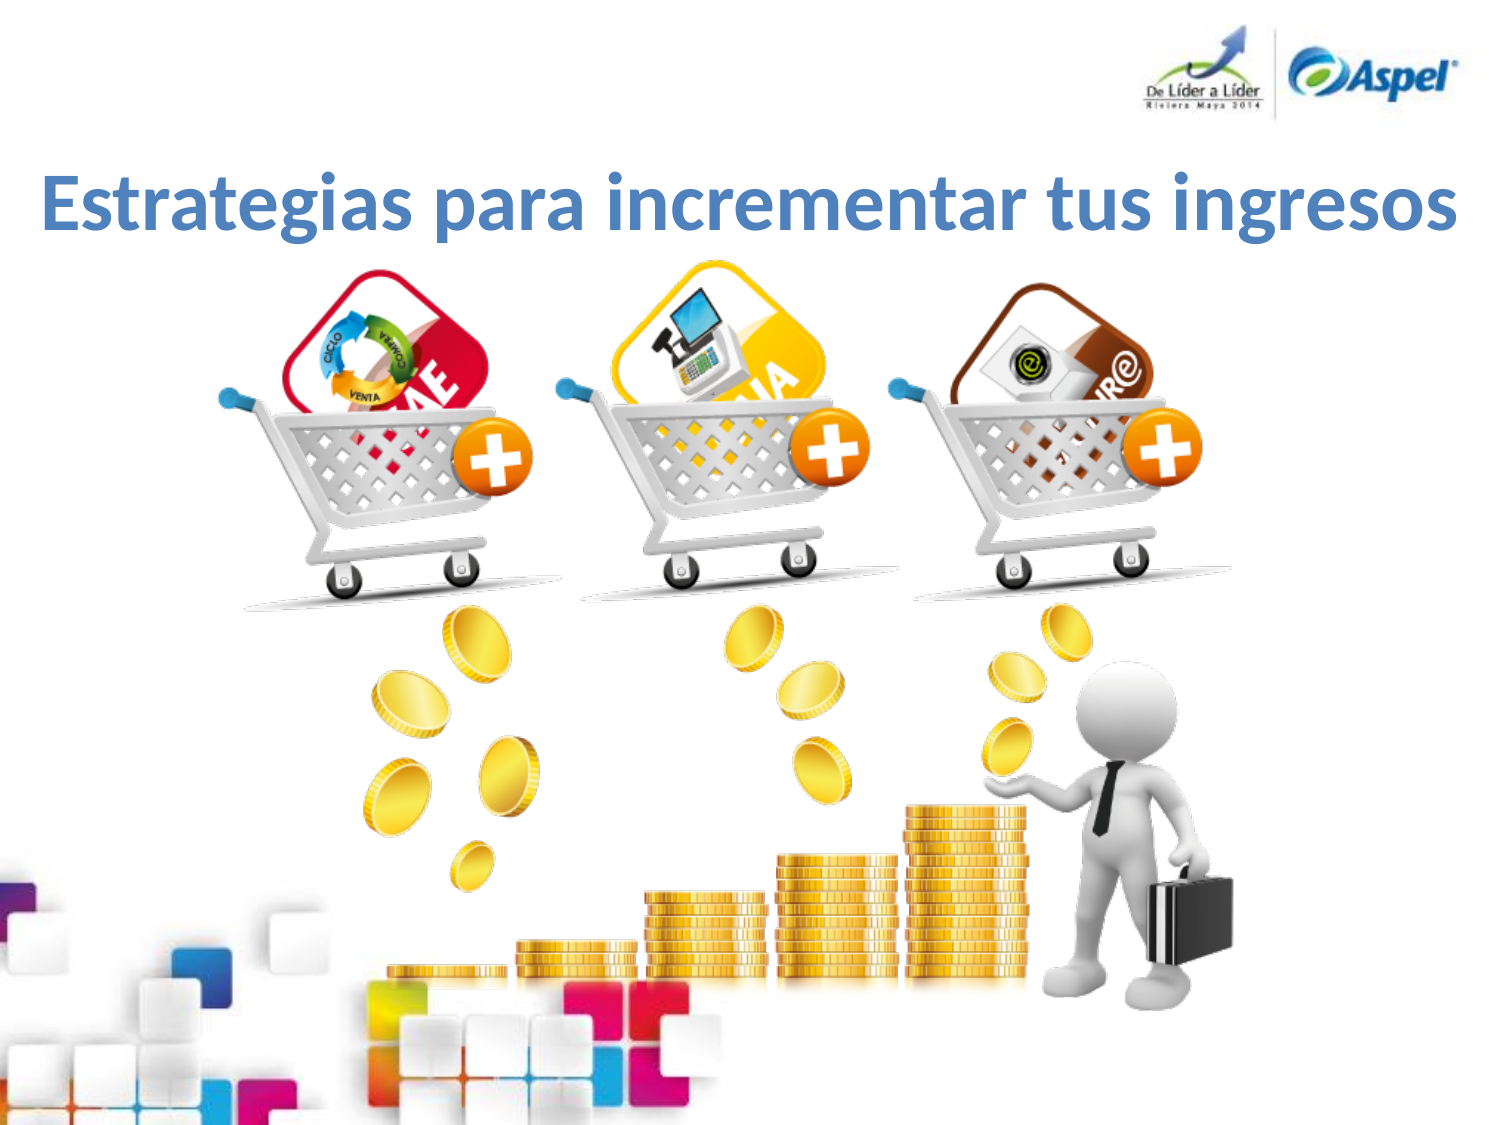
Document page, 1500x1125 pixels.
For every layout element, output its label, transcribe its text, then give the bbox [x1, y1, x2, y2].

picture [0, 243, 1500, 1125]
picture [377, 0, 1500, 134]
text_box Estrategias para incrementar tus ingresos [0, 139, 1500, 254]
